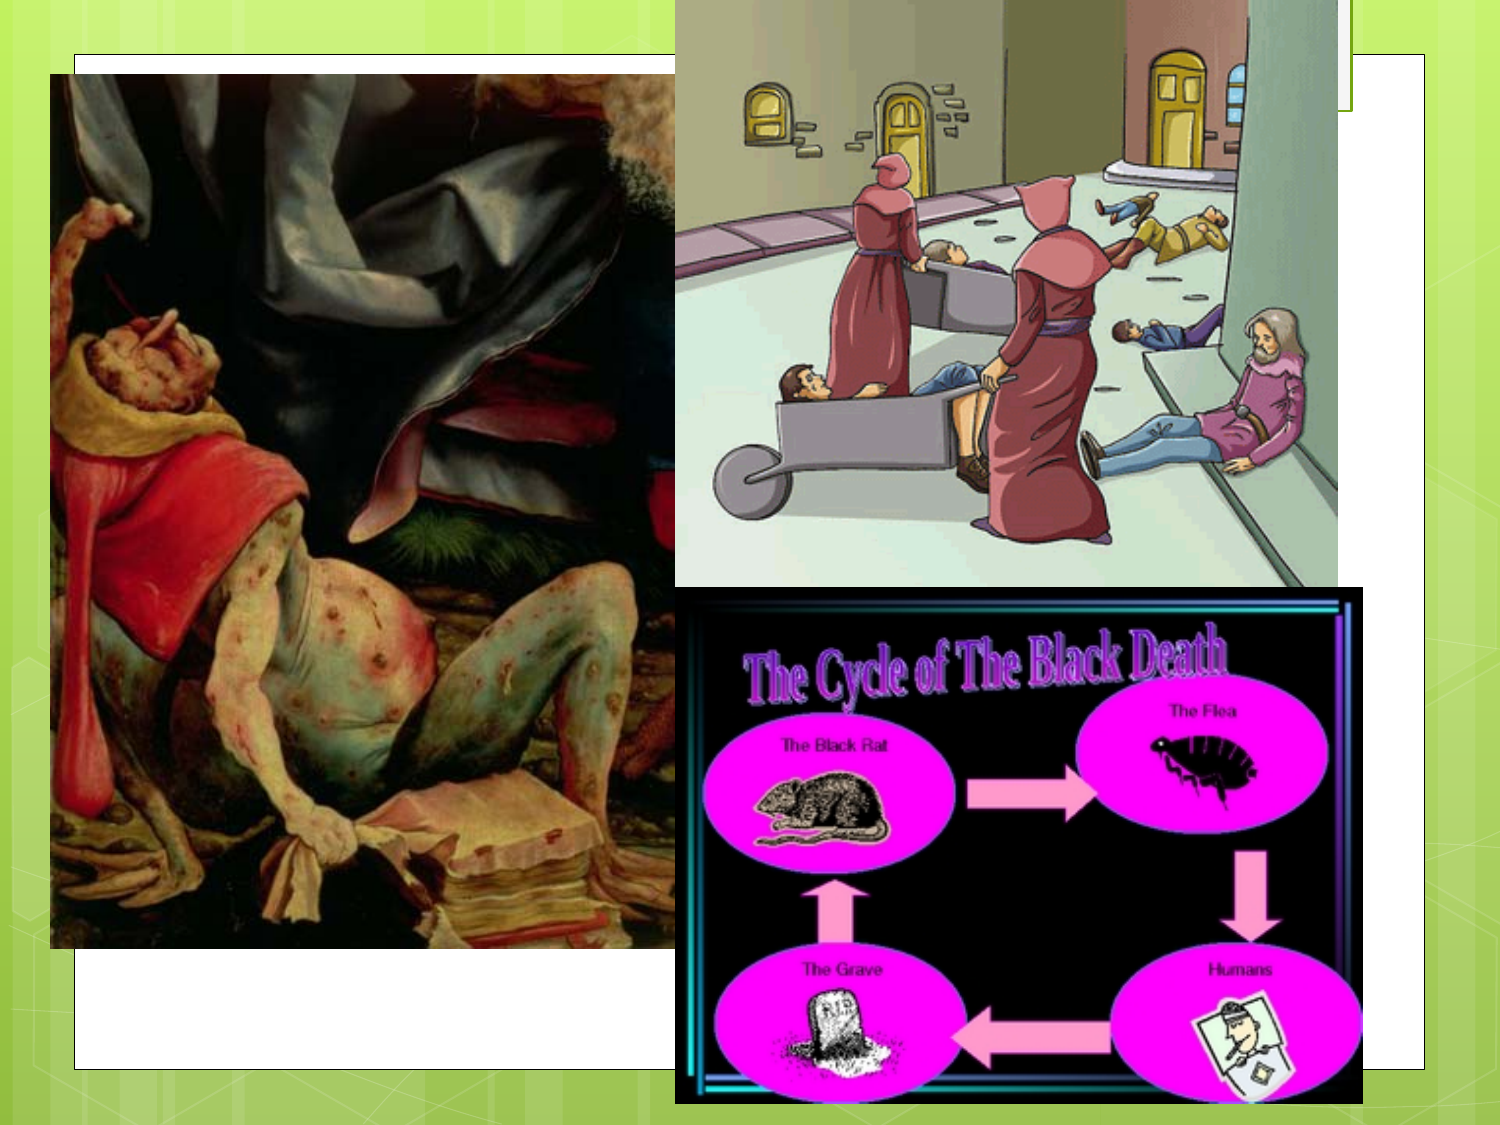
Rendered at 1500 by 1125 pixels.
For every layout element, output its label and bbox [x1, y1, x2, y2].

picture [49, 0, 1363, 1105]
